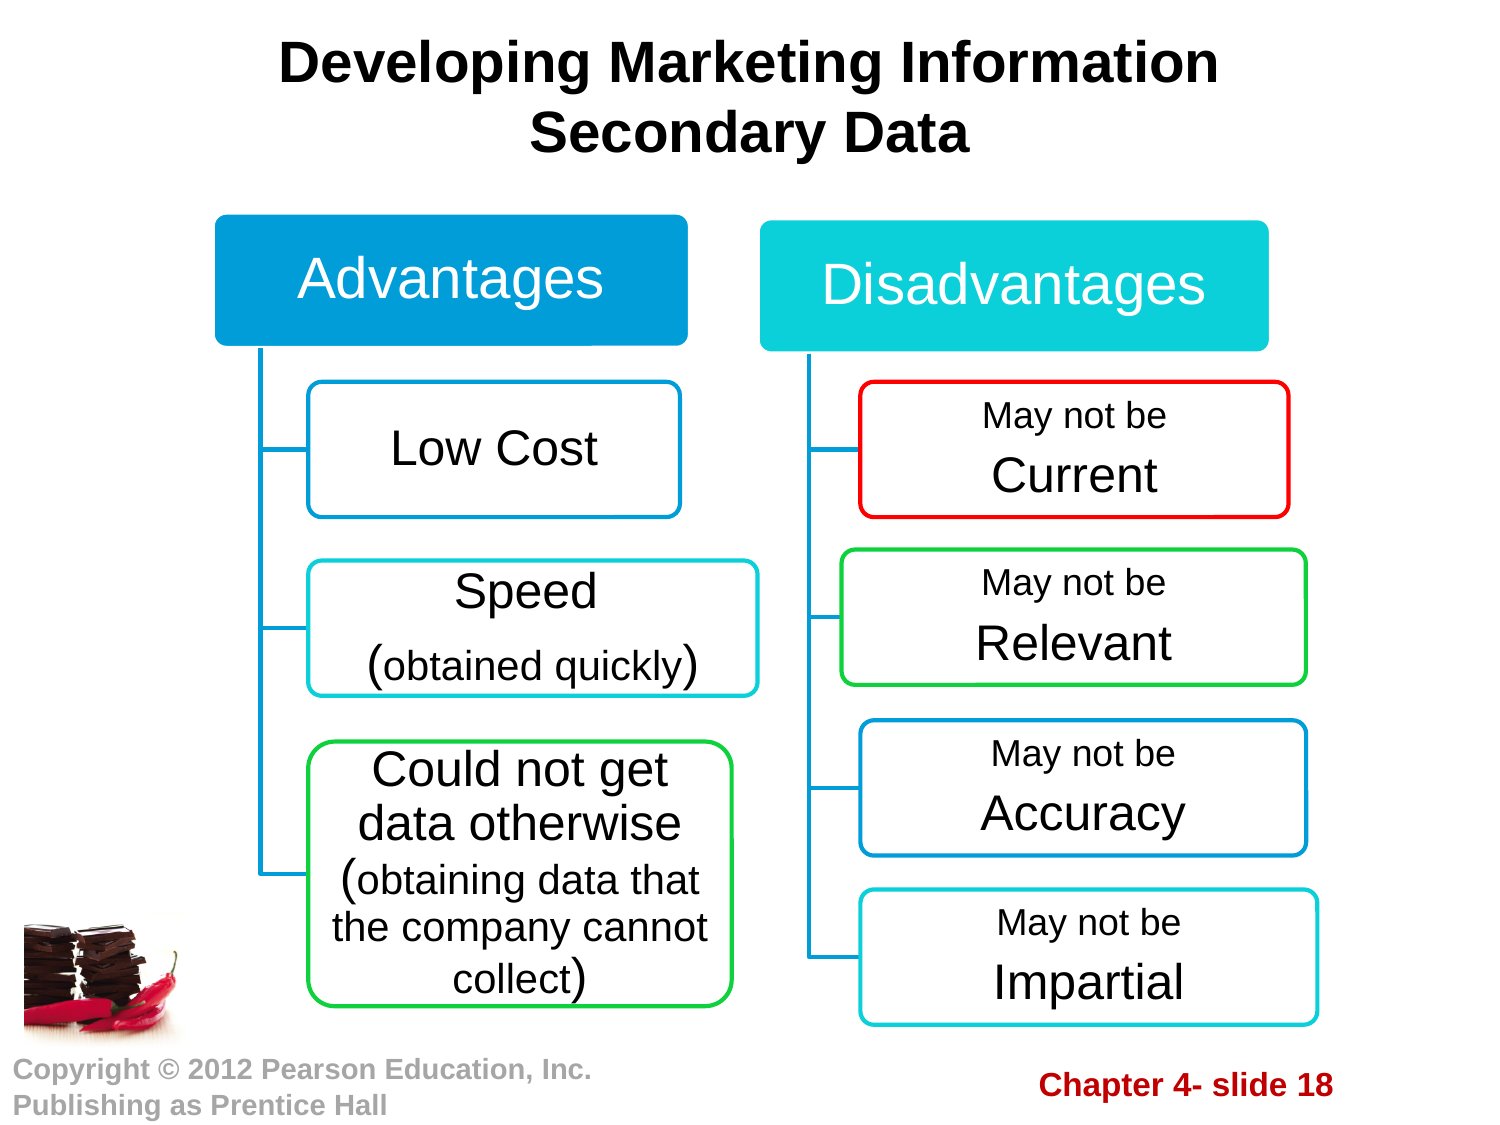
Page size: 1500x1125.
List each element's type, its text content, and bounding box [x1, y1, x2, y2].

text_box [199, 212, 1338, 1026]
title Developing Marketing Information Secondary Data [112, 0, 1388, 188]
picture [24, 912, 191, 1050]
